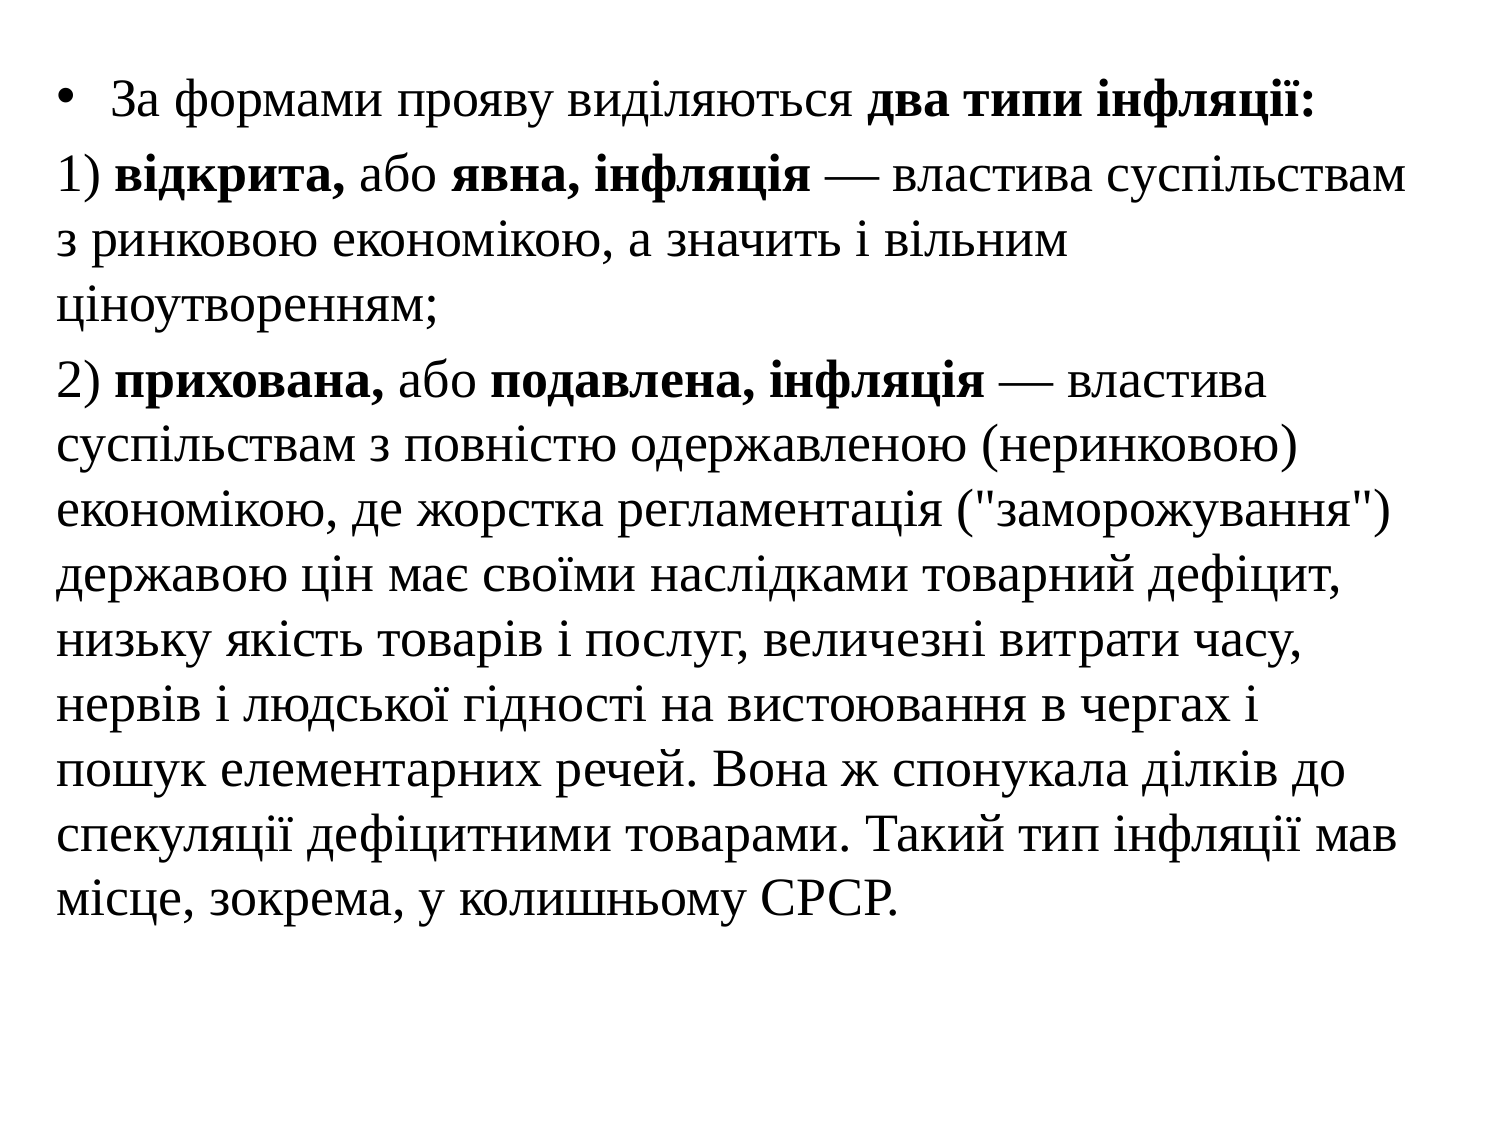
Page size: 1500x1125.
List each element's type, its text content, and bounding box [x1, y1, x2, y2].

list За формами прояву виділяються два типи інфляції: 1) відкрита, або явна, інфляція — властива суспільствам з ринковою економікою, а значить і вільним ціноутворенням; 2) прихована, або подавлена, інфляція — властива суспільствам з повністю одержавленою (неринковою) економікою, де жорстка регламентація ("заморожування") державою цін має своїми наслідками товарний дефіцит, низьку якість товарів і послуг, величезні витрати часу, нервів і людської гідності на вистоювання в чергах і пошук елементарних речей. Вона ж спонукала ділків до спекуляції дефіцитними товарами. Такий тип інфляції мав місце, зокрема, у колишньому СРСР. [41, 54, 1425, 1005]
